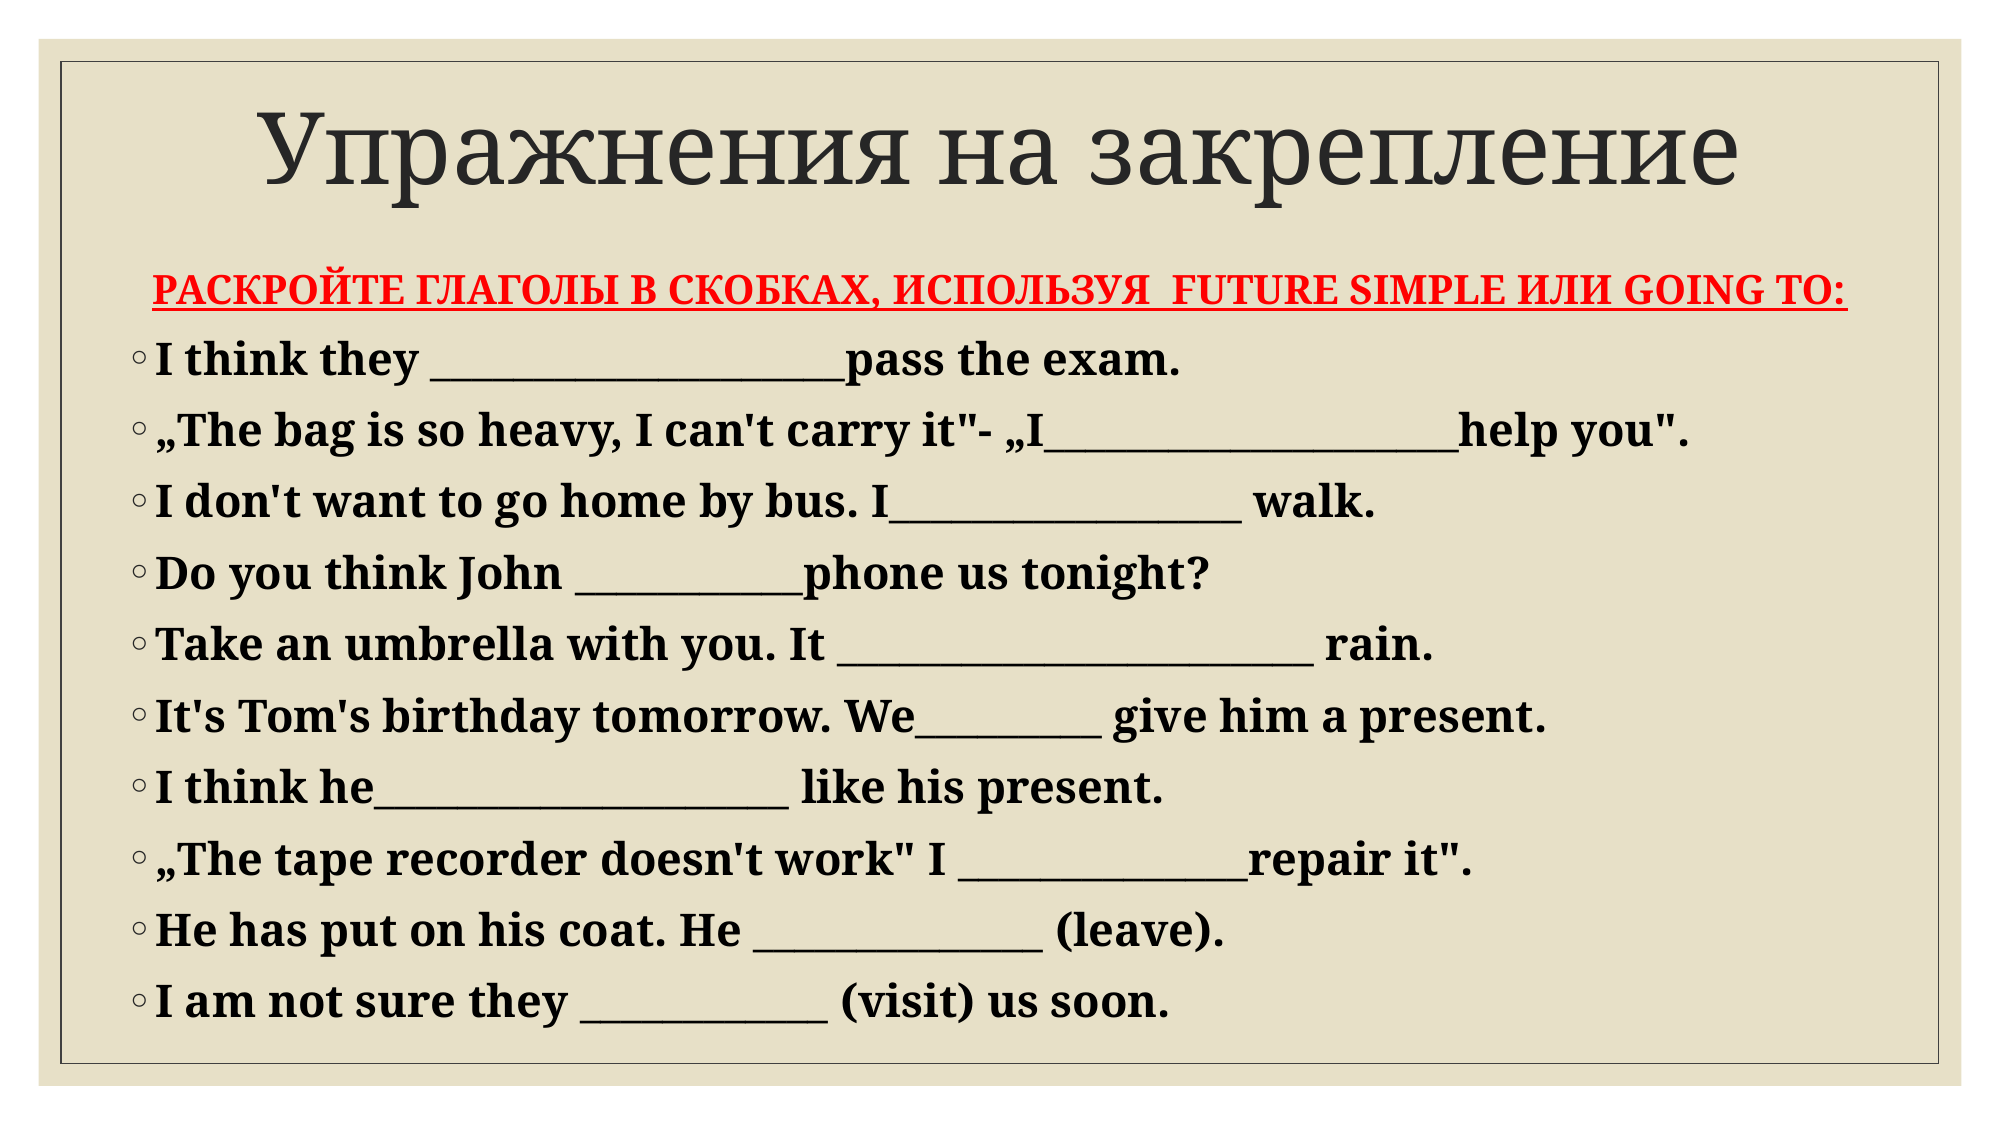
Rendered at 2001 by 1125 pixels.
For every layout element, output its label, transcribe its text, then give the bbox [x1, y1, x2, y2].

title Упражнения на закрепление [126, 71, 1874, 234]
list РАСКРОЙТЕ ГЛАГОЛЫ В СКОБКАХ, ИСПОЛЬЗУЯ FUTURE SIMPLE ИЛИ GOING TO: I think they ____________________pass the exam. „The bag is so heavy, I can't carry it"- „I____________________help you". I don't want to go home by bus. I_________________ walk. Do you think John ___________phone us tonight? Take an umbrella with you. It _______________________ rain. It's Tom's birthday tomorrow. We_________ give him a present. I think he____________________ like his present. „The tape recorder doesn't work" I ______________repair it". He has put on his coat. He ______________ (leave). I am not sure they ____________ (visit) us soon. [111, 246, 1889, 1054]
